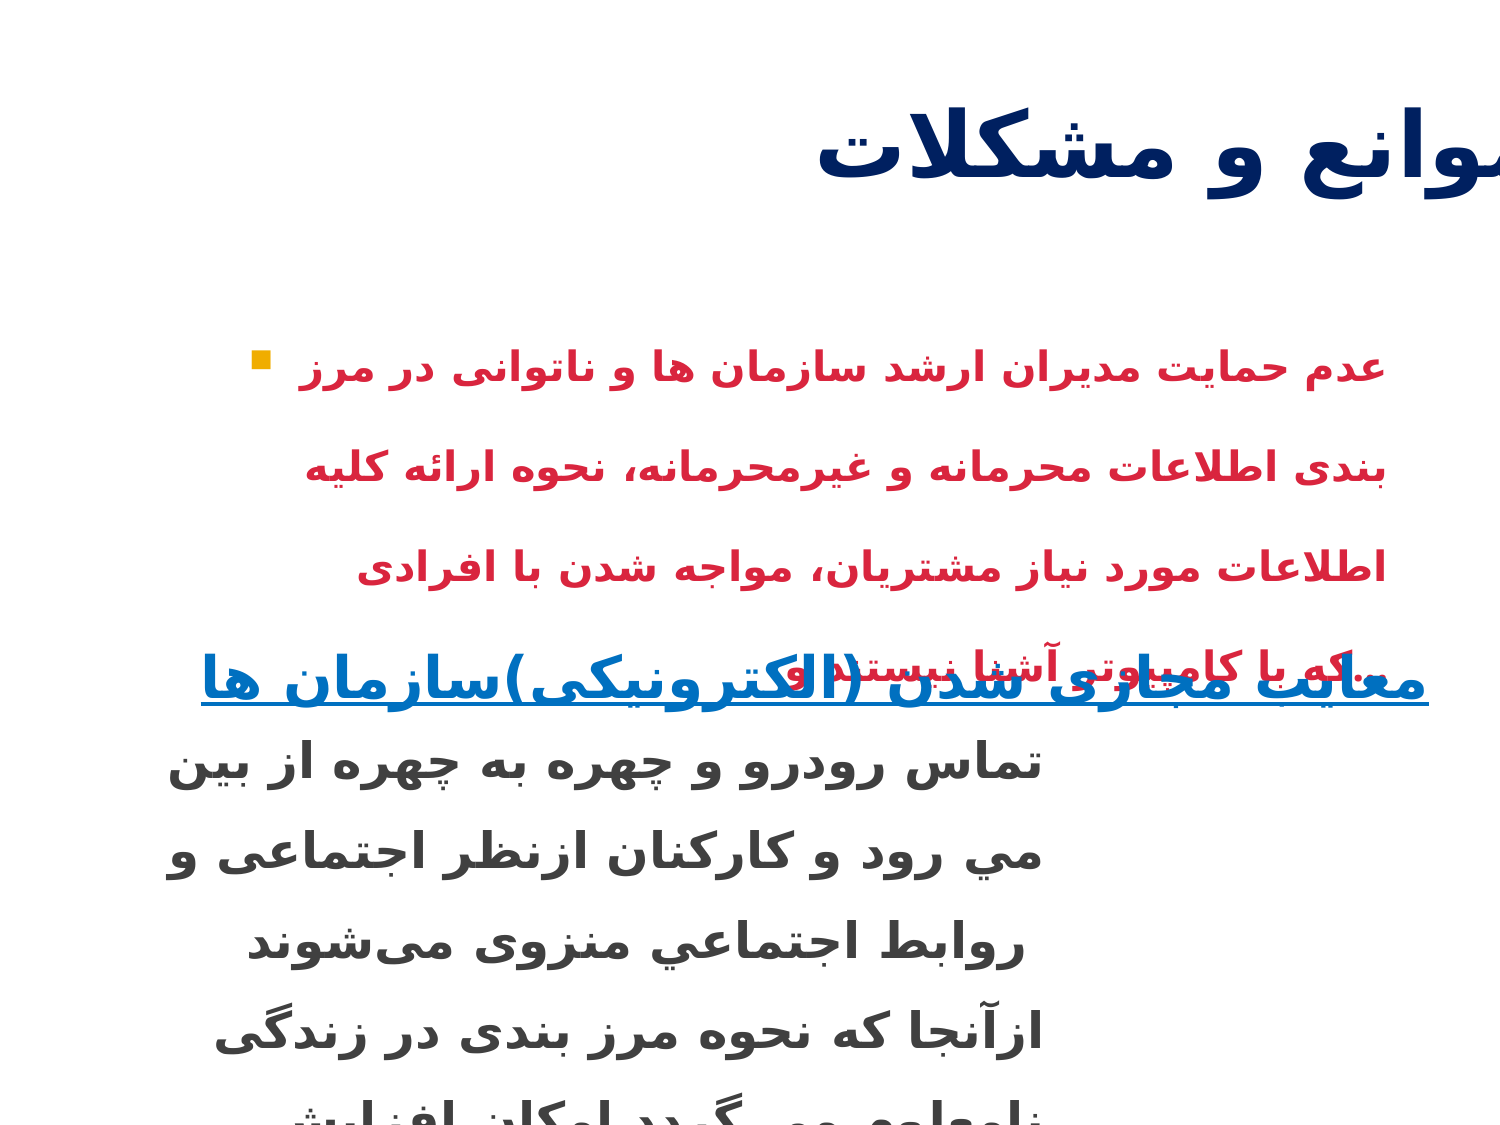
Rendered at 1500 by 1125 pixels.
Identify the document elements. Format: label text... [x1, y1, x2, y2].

text_box معایب مجازی شدن (الکترونیکی)سازمان ها [185, 597, 1444, 718]
text_box عدم حمایت مدیران ارشد سازمان ها و ناتوانی در مرز بندی اطلاعات محرمانه و غیرمحرمانه، نحوه ارائه کلیه اطلاعات مورد نیاز مشتریان، مواجه شدن با افرادی که با کامپیوتر آشنا نیستند و... [194, 267, 1419, 584]
text_box موانع و مشکلات [799, 78, 1500, 203]
text_box تماس رودرو و چهره به چهره از بين مي رود و كاركنان ازنظر اجتماعی و روابط اجتماعي منزوی می‌شوند ازآنجا که نحوه مرز بندی در زندگی نامعلوم می گردد امکان افزایش استرس وجود دارد [128, 691, 1060, 1125]
